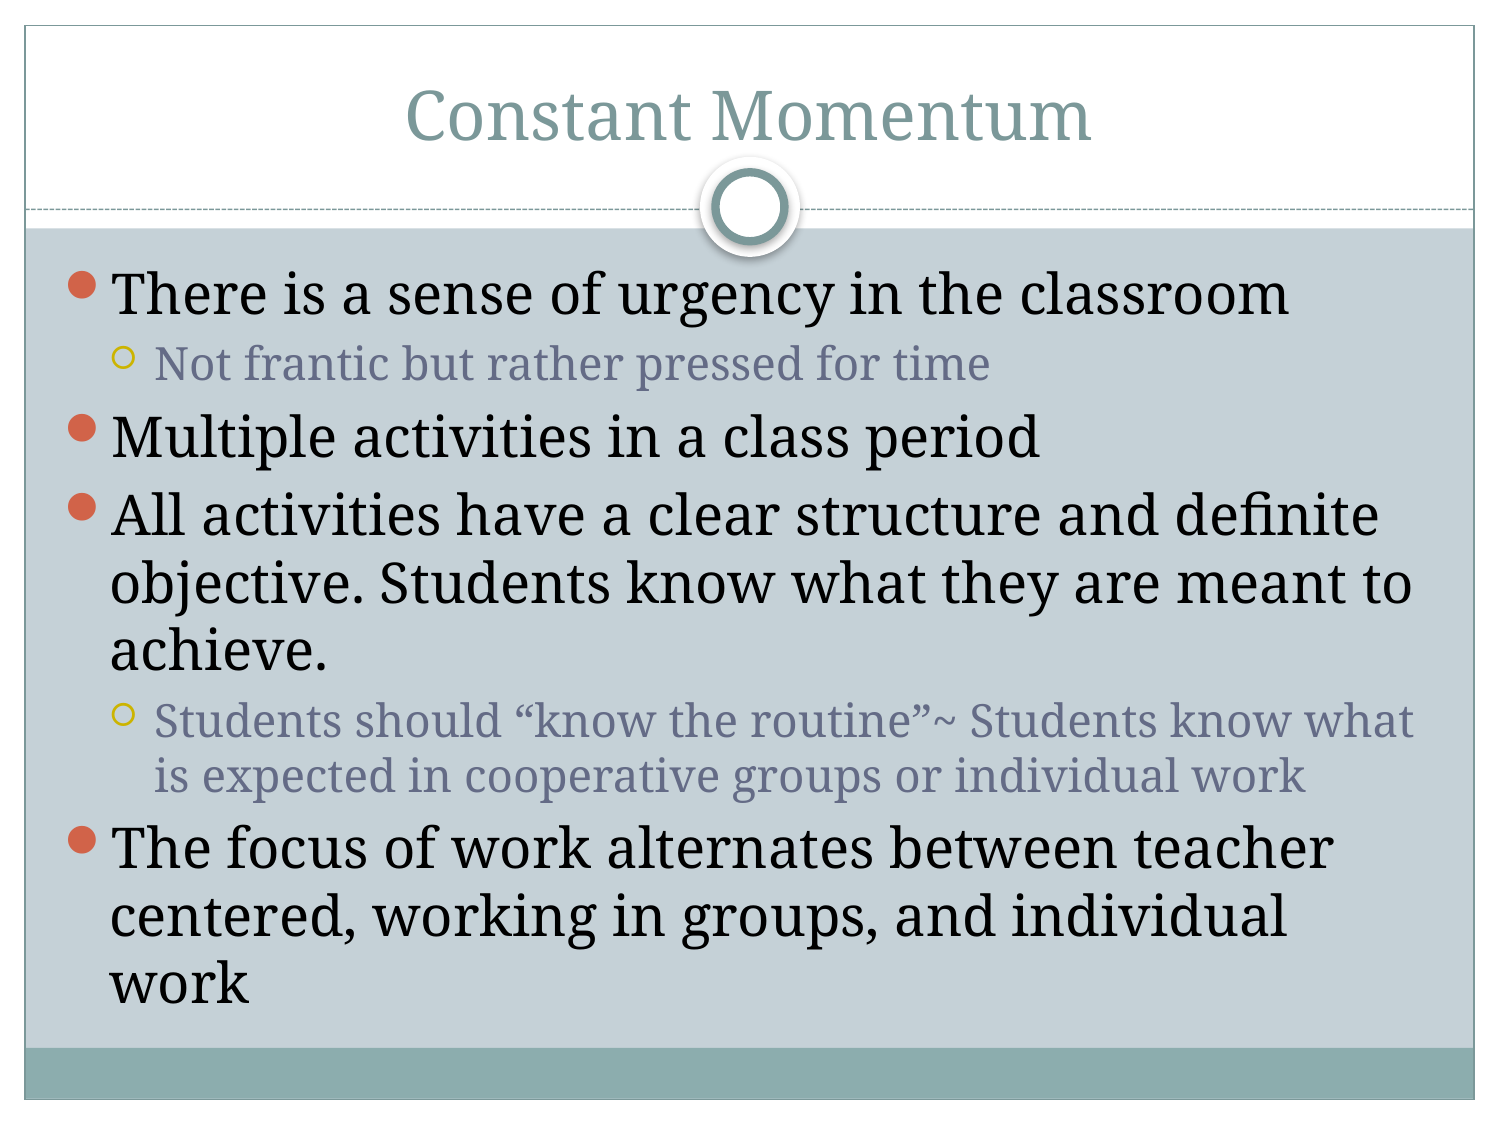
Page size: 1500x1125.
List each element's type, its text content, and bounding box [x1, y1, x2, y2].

list There is a sense of urgency in the classroom Not frantic but rather pressed for time Multiple activities in a class period All activities have a clear structure and definite objective. Students know what they are meant to achieve. Students should “know the routine”~ Students know what is expected in cooperative groups or individual work The focus of work alternates between teacher centered, working in groups, and individual work [49, 250, 1445, 1001]
title Constant Momentum [49, 37, 1450, 162]
